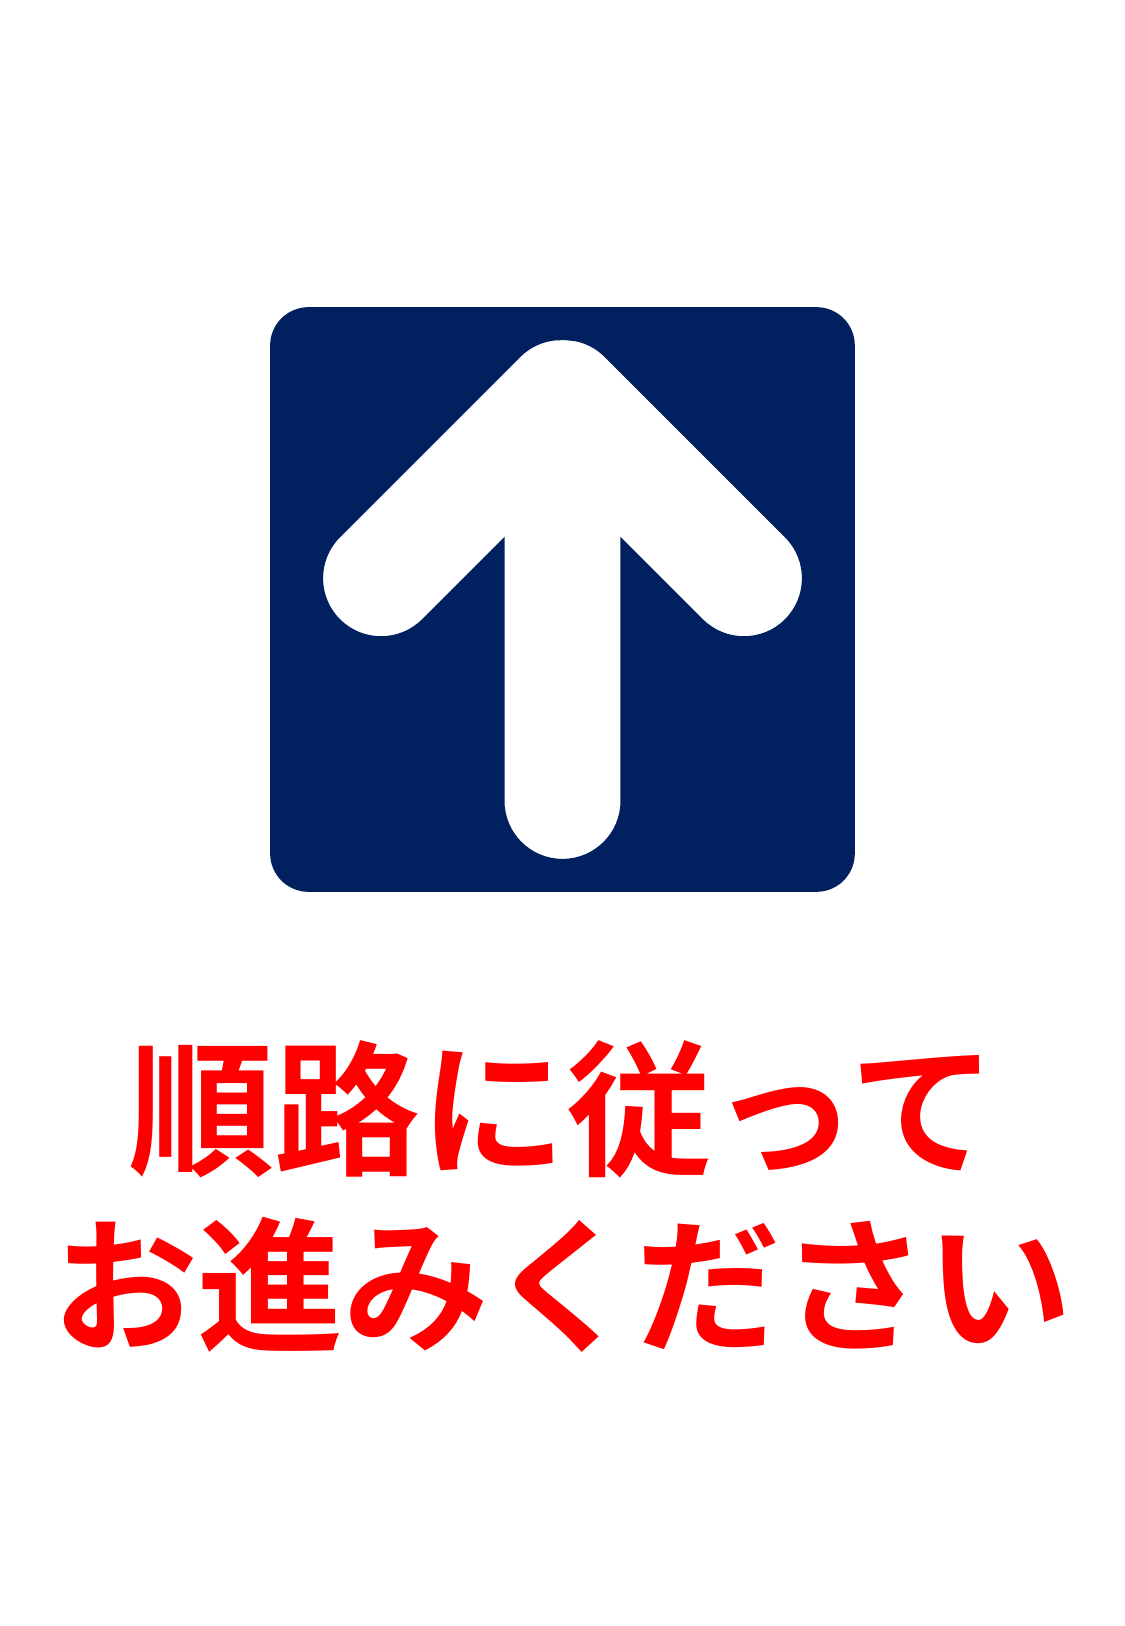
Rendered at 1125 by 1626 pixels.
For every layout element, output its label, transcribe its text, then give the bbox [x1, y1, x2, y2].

text_box 順路に従って お進みください [37, 1011, 1088, 1377]
text_box [268, 305, 857, 894]
